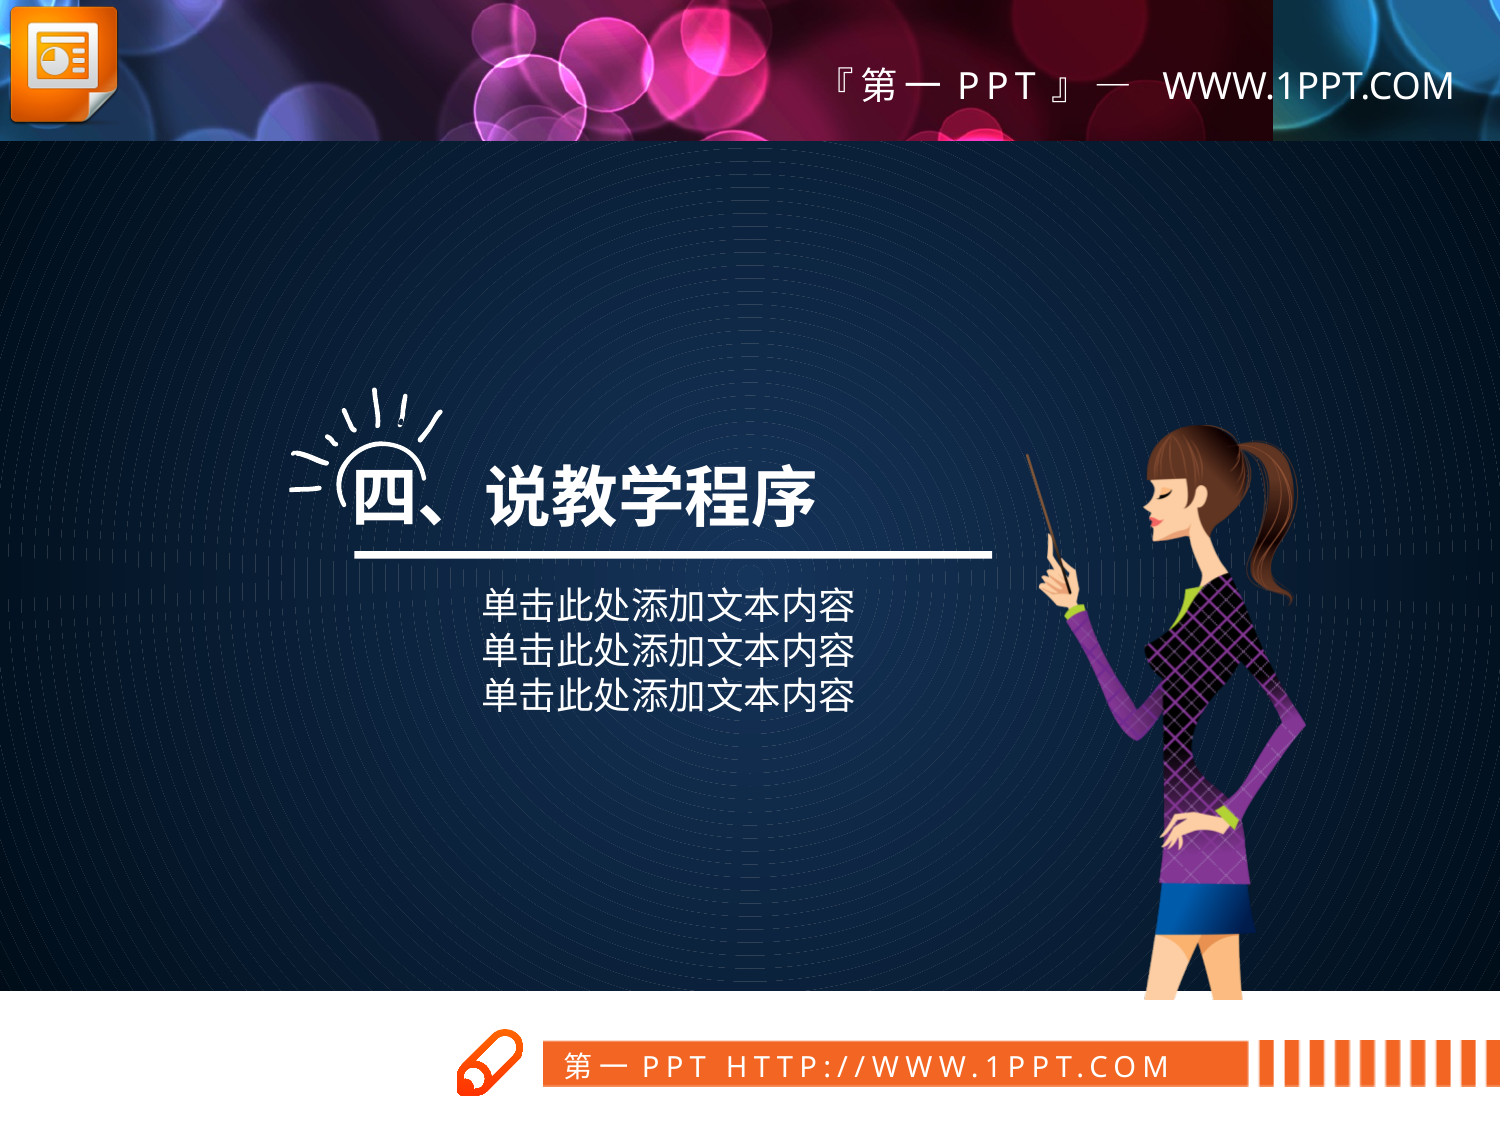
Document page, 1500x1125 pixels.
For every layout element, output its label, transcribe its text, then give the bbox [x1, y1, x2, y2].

picture [543, 1040, 1500, 1087]
text_box [354, 551, 993, 559]
picture [1026, 425, 1306, 1000]
picture [0, 0, 1500, 141]
text_box 单击此处添加文本内容 单击此处添加文本内容 单击此处添加文本内容 [466, 574, 880, 725]
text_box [288, 386, 881, 544]
